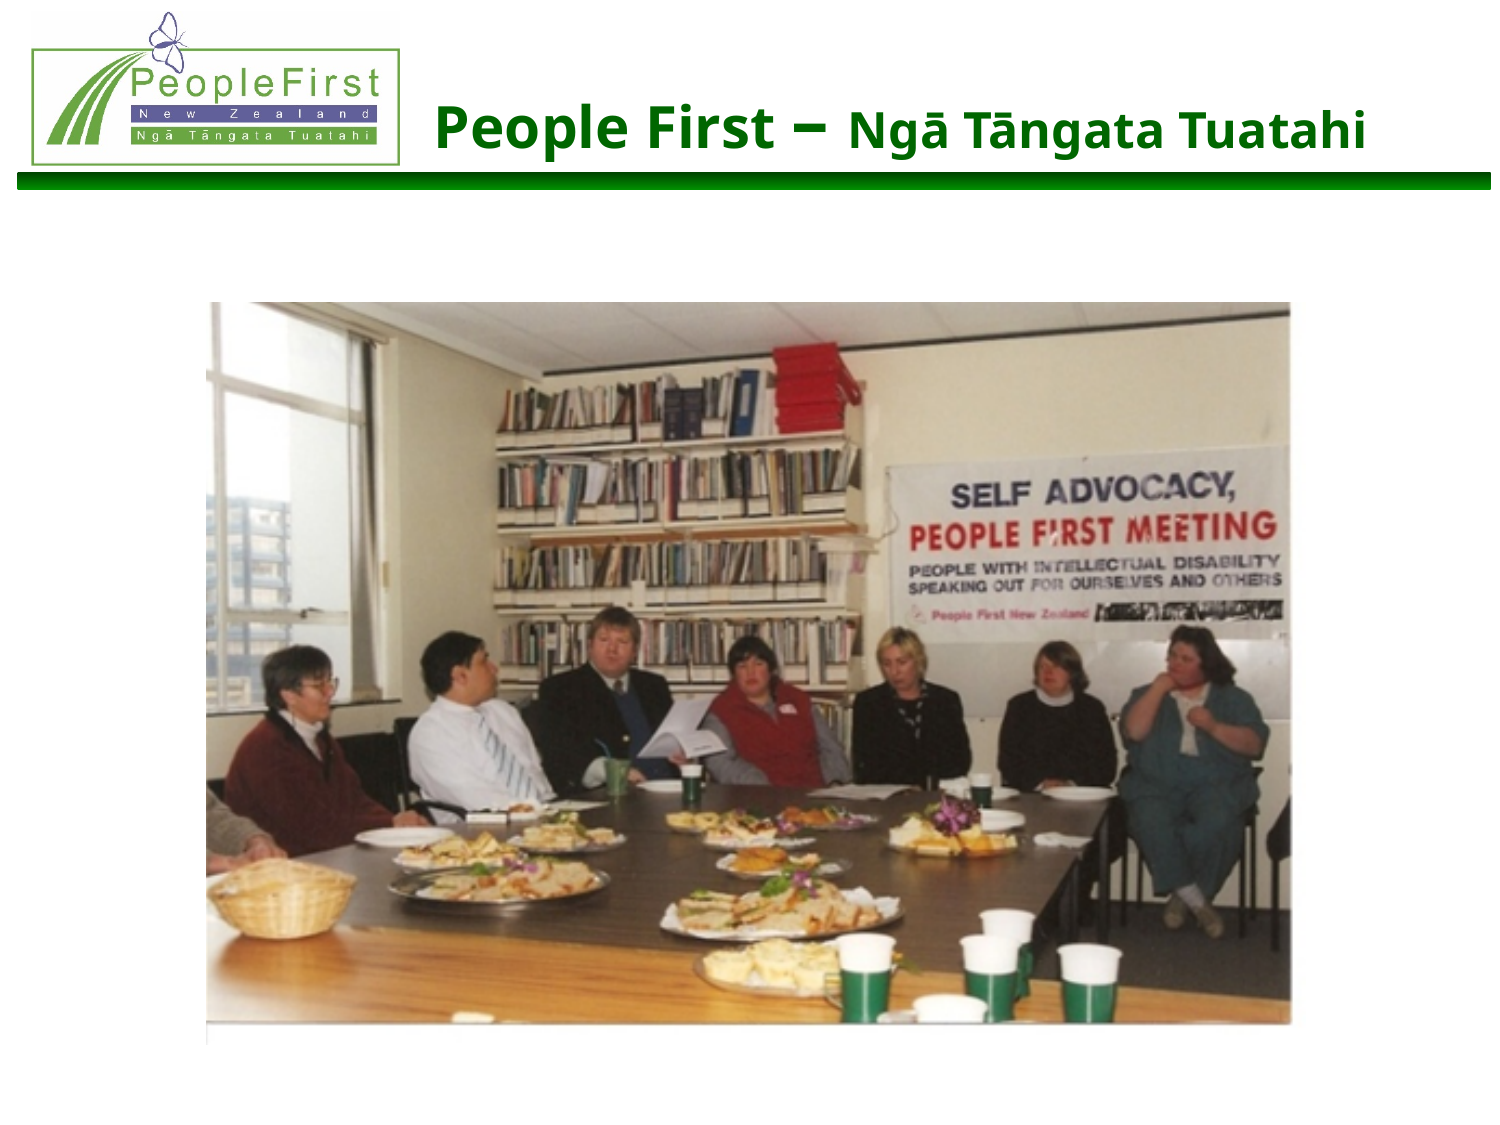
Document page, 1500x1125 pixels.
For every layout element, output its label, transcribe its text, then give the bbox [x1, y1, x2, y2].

picture [31, 11, 400, 166]
title People First – Ngā Tāngata Tuatahi [419, 66, 1491, 145]
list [206, 302, 1306, 1045]
